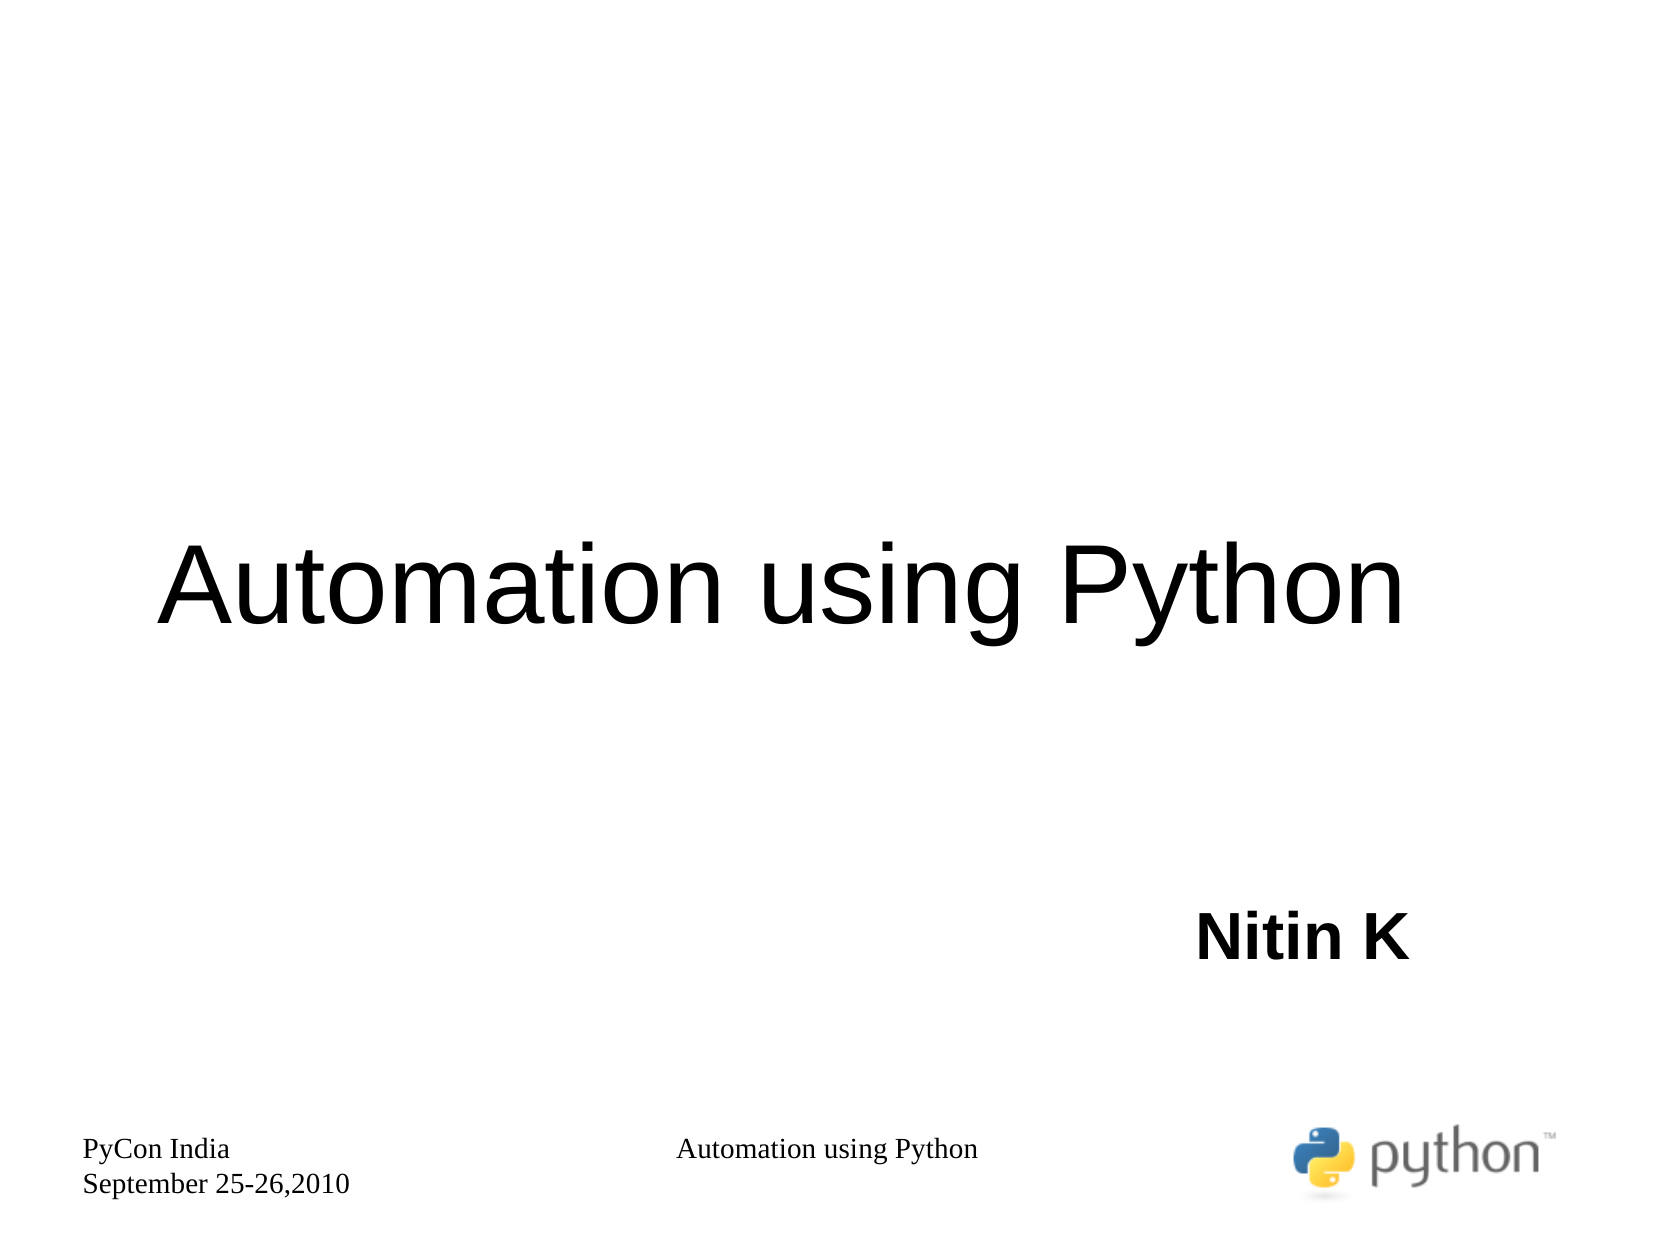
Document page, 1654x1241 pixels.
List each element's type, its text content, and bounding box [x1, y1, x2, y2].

text_box PyCon India September 25-26,2010 [82, 1129, 468, 1216]
text_box Nitin K [1181, 885, 1447, 981]
picture [1250, 1109, 1581, 1221]
subtitle Automation using Python [82, 219, 1571, 939]
footer Automation using Python [565, 1129, 1090, 1216]
